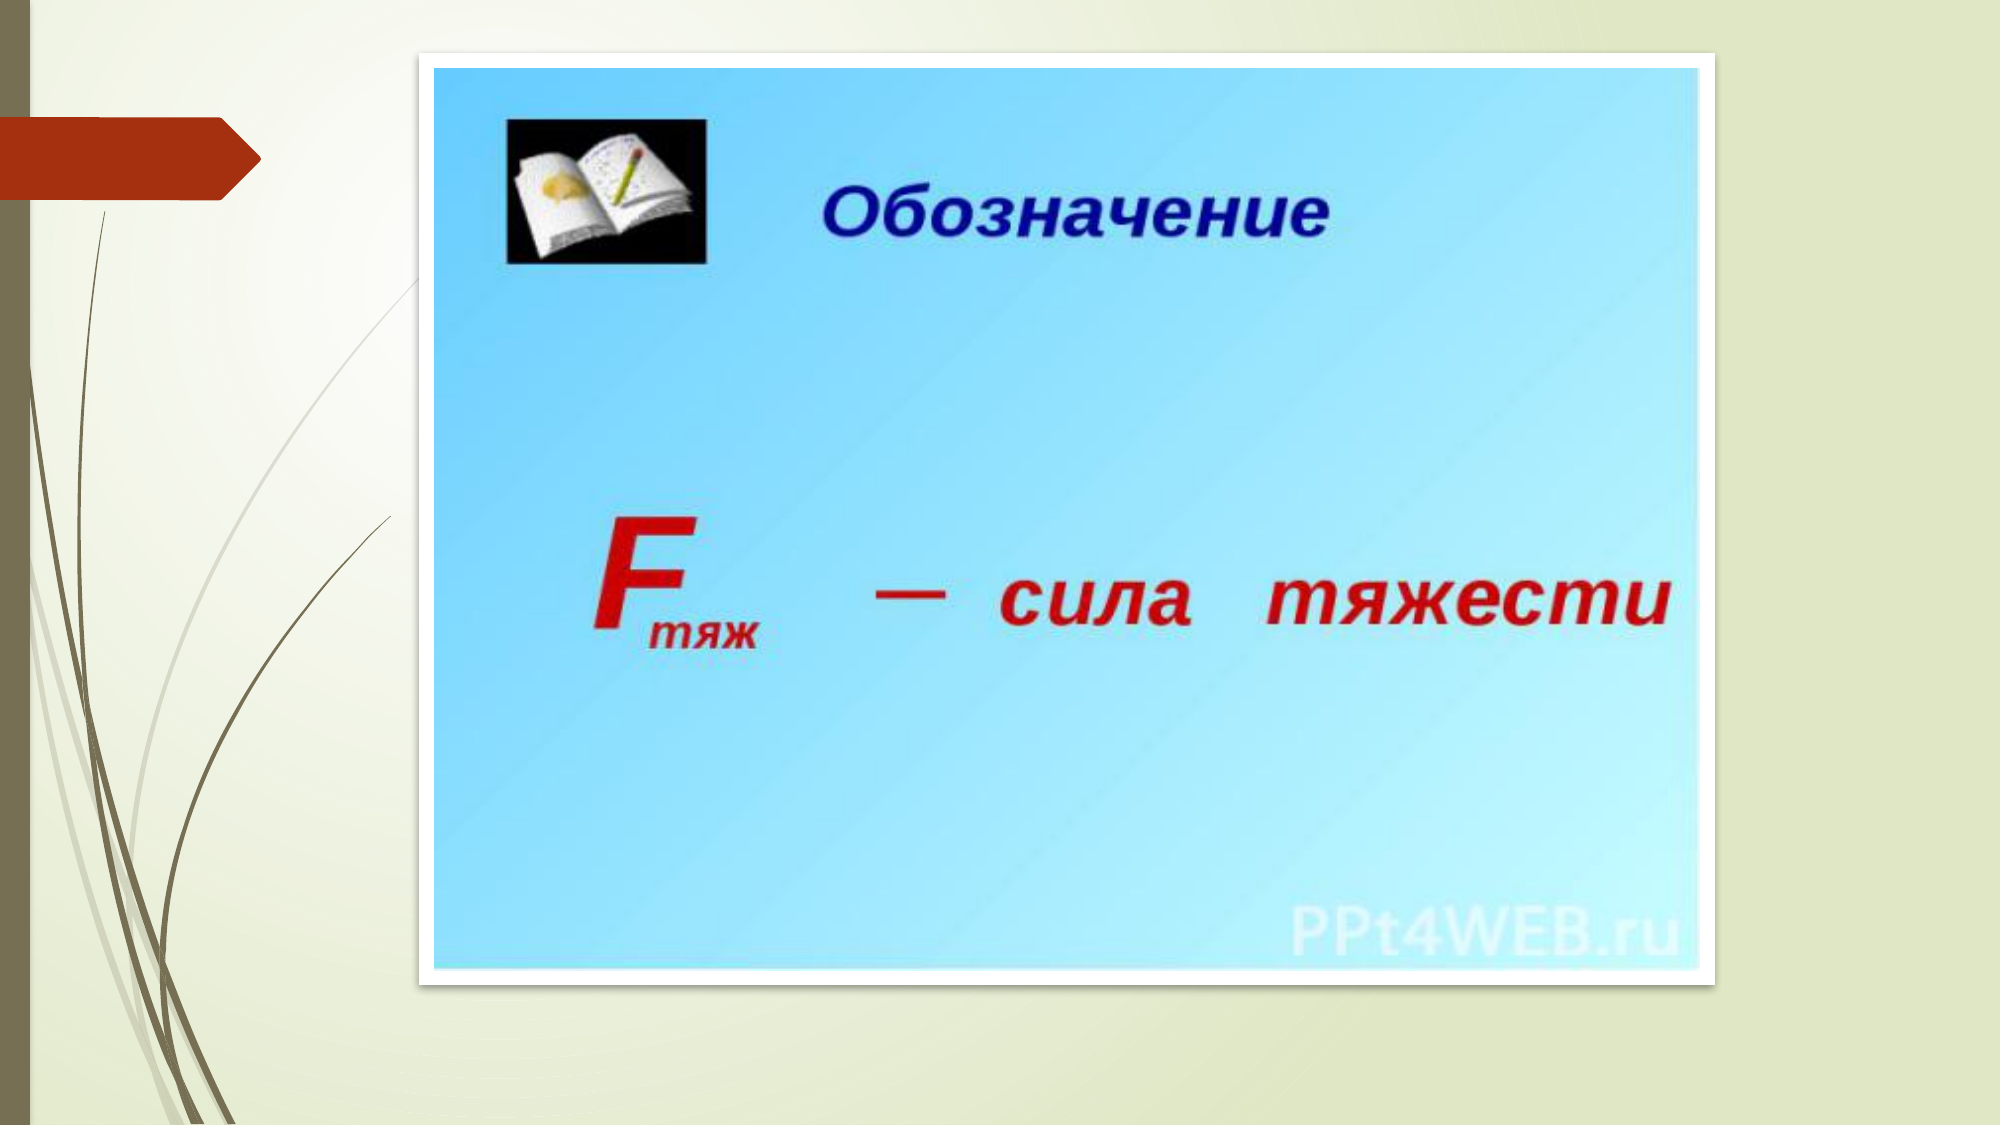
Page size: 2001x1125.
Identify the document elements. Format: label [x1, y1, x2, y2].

list [433, 67, 1701, 971]
title [115, 17, 1526, 234]
